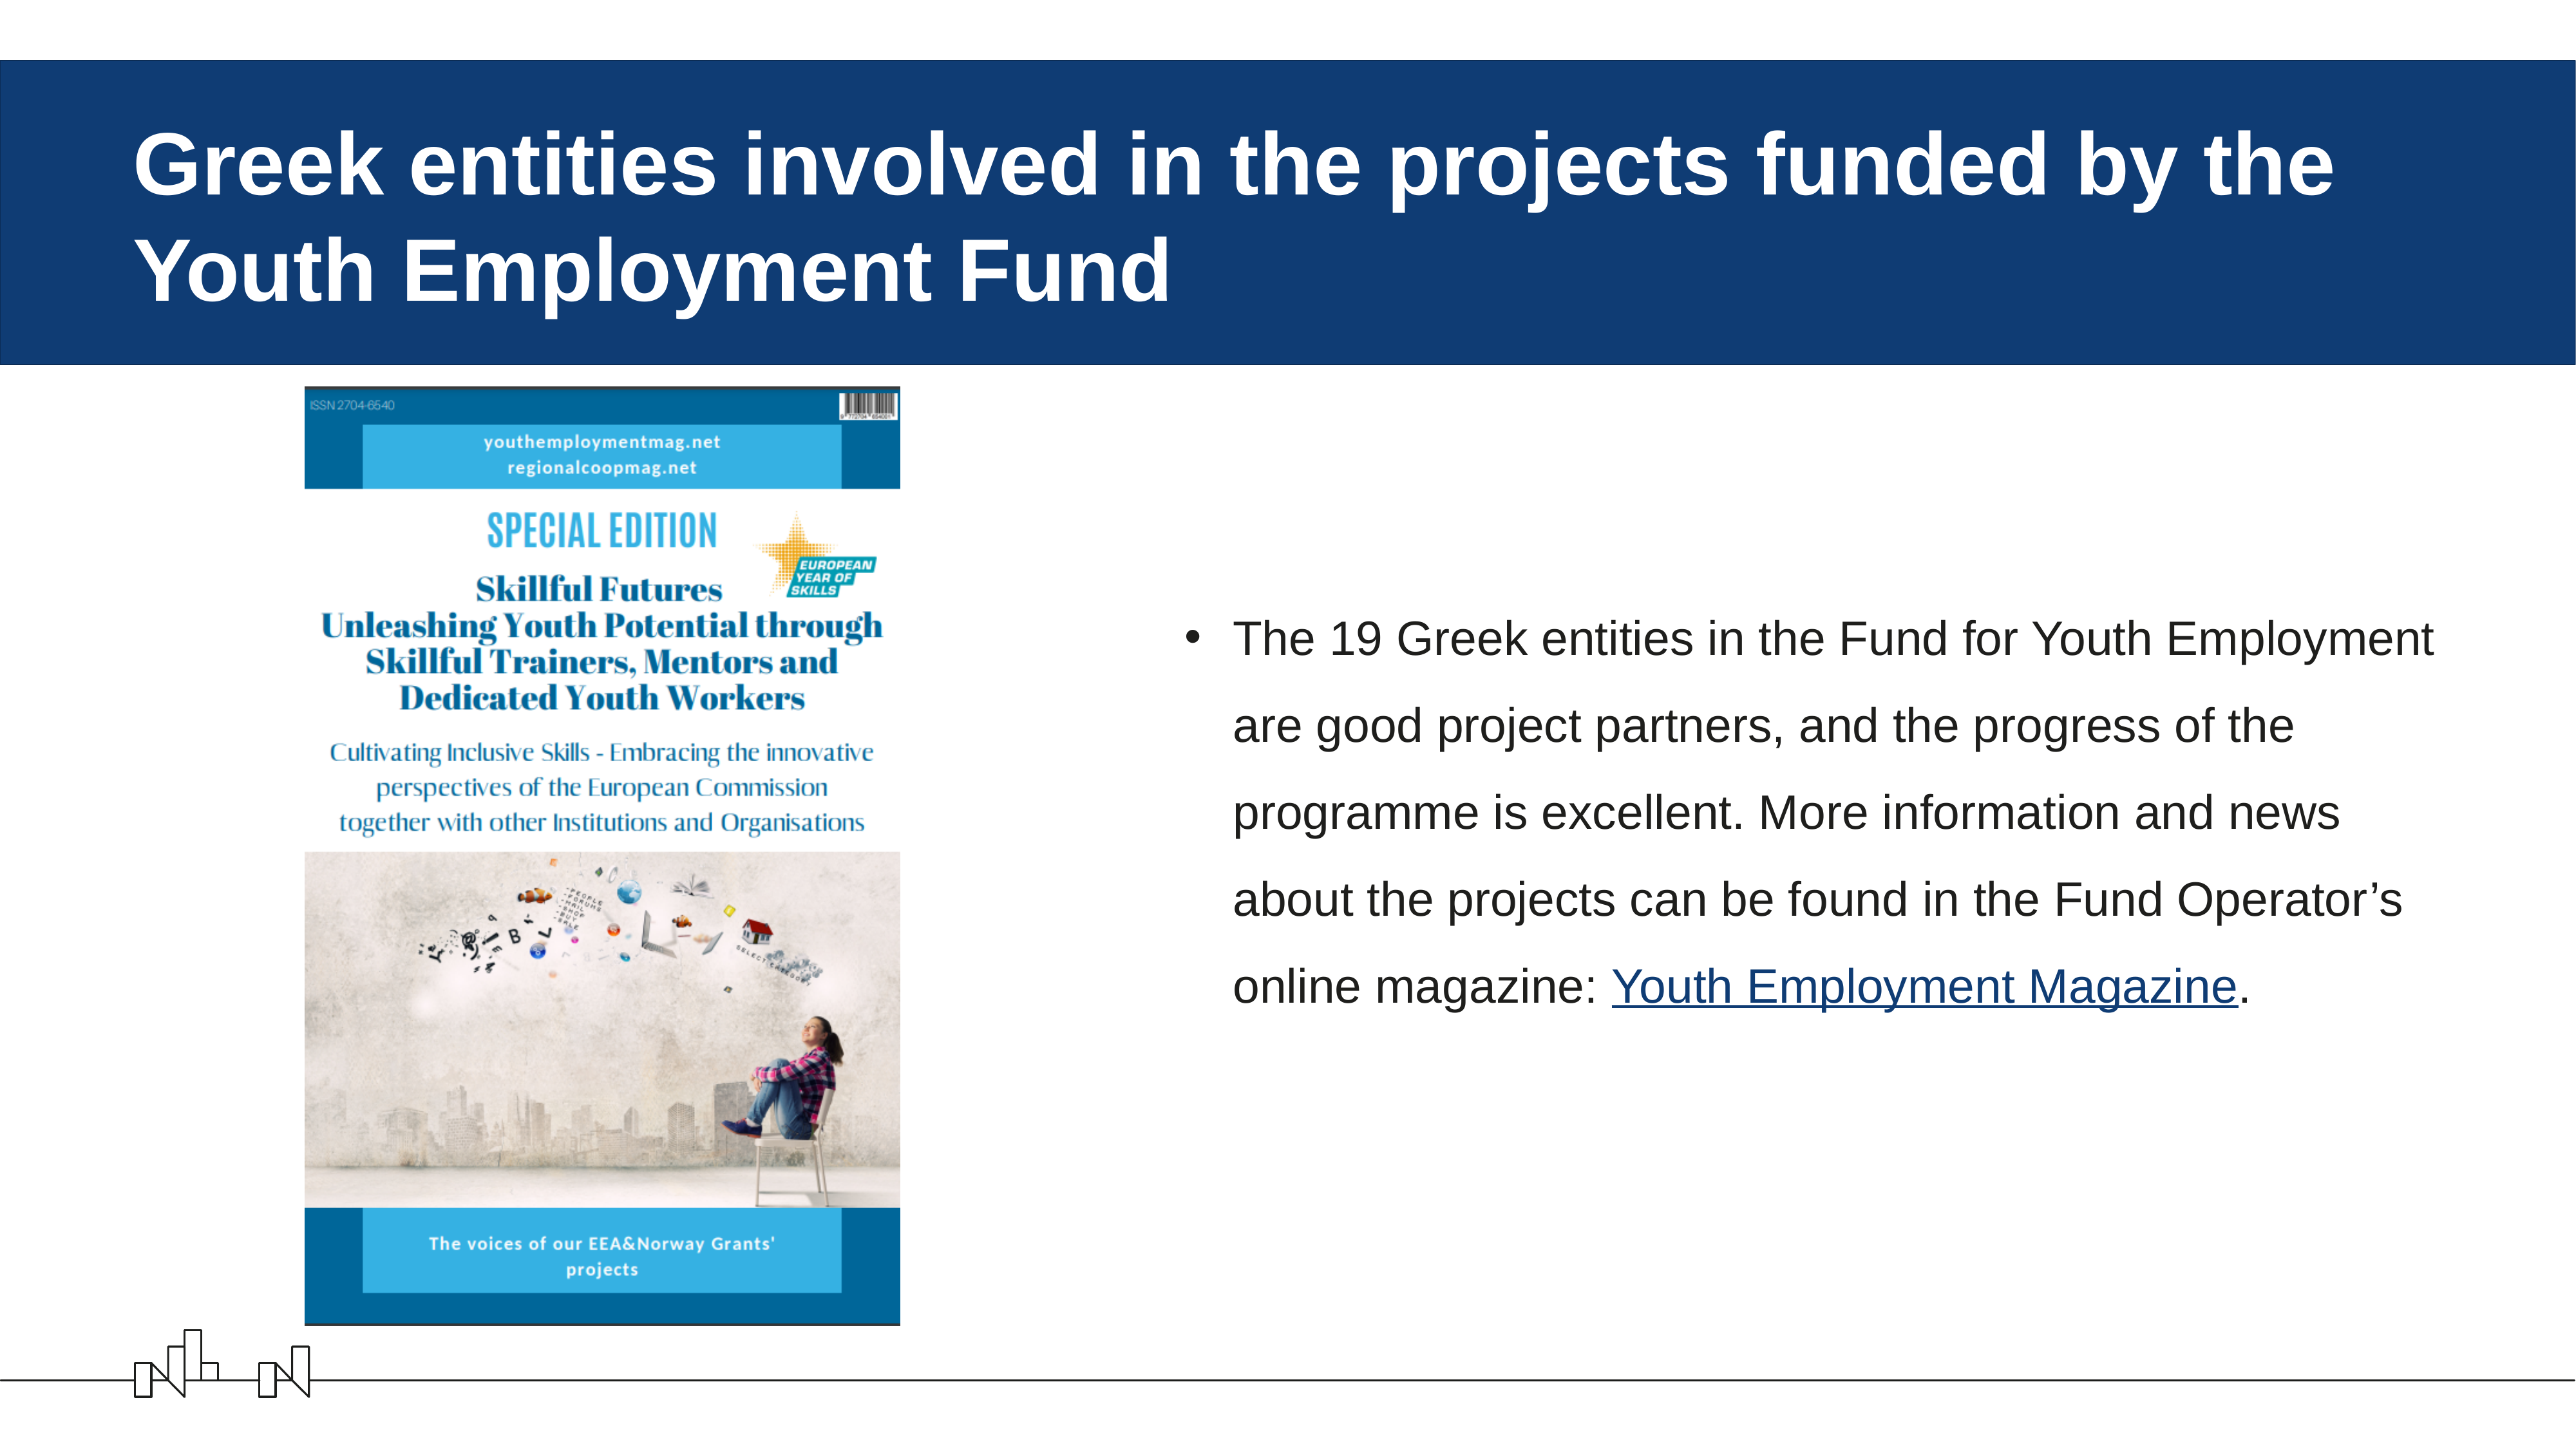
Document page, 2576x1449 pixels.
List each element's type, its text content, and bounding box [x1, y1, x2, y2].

picture [312, 401, 334, 410]
list The 19 Greek entities in the Fund for Youth Employment are good project partners, and the progress of the programme is excellent. More information and news about the projects can be found in the Fund Operator’s online magazine: Youth Employment Magazine. [1184, 578, 2468, 1135]
picture [359, 401, 394, 410]
text_box [0, 60, 2576, 365]
title Greek entities involved in the projects funded by the Youth Employment Fund [133, 105, 2443, 321]
picture [305, 425, 900, 1293]
picture [305, 1323, 900, 1326]
picture [305, 386, 900, 390]
picture [339, 401, 344, 406]
picture [345, 401, 357, 410]
picture [839, 393, 898, 420]
